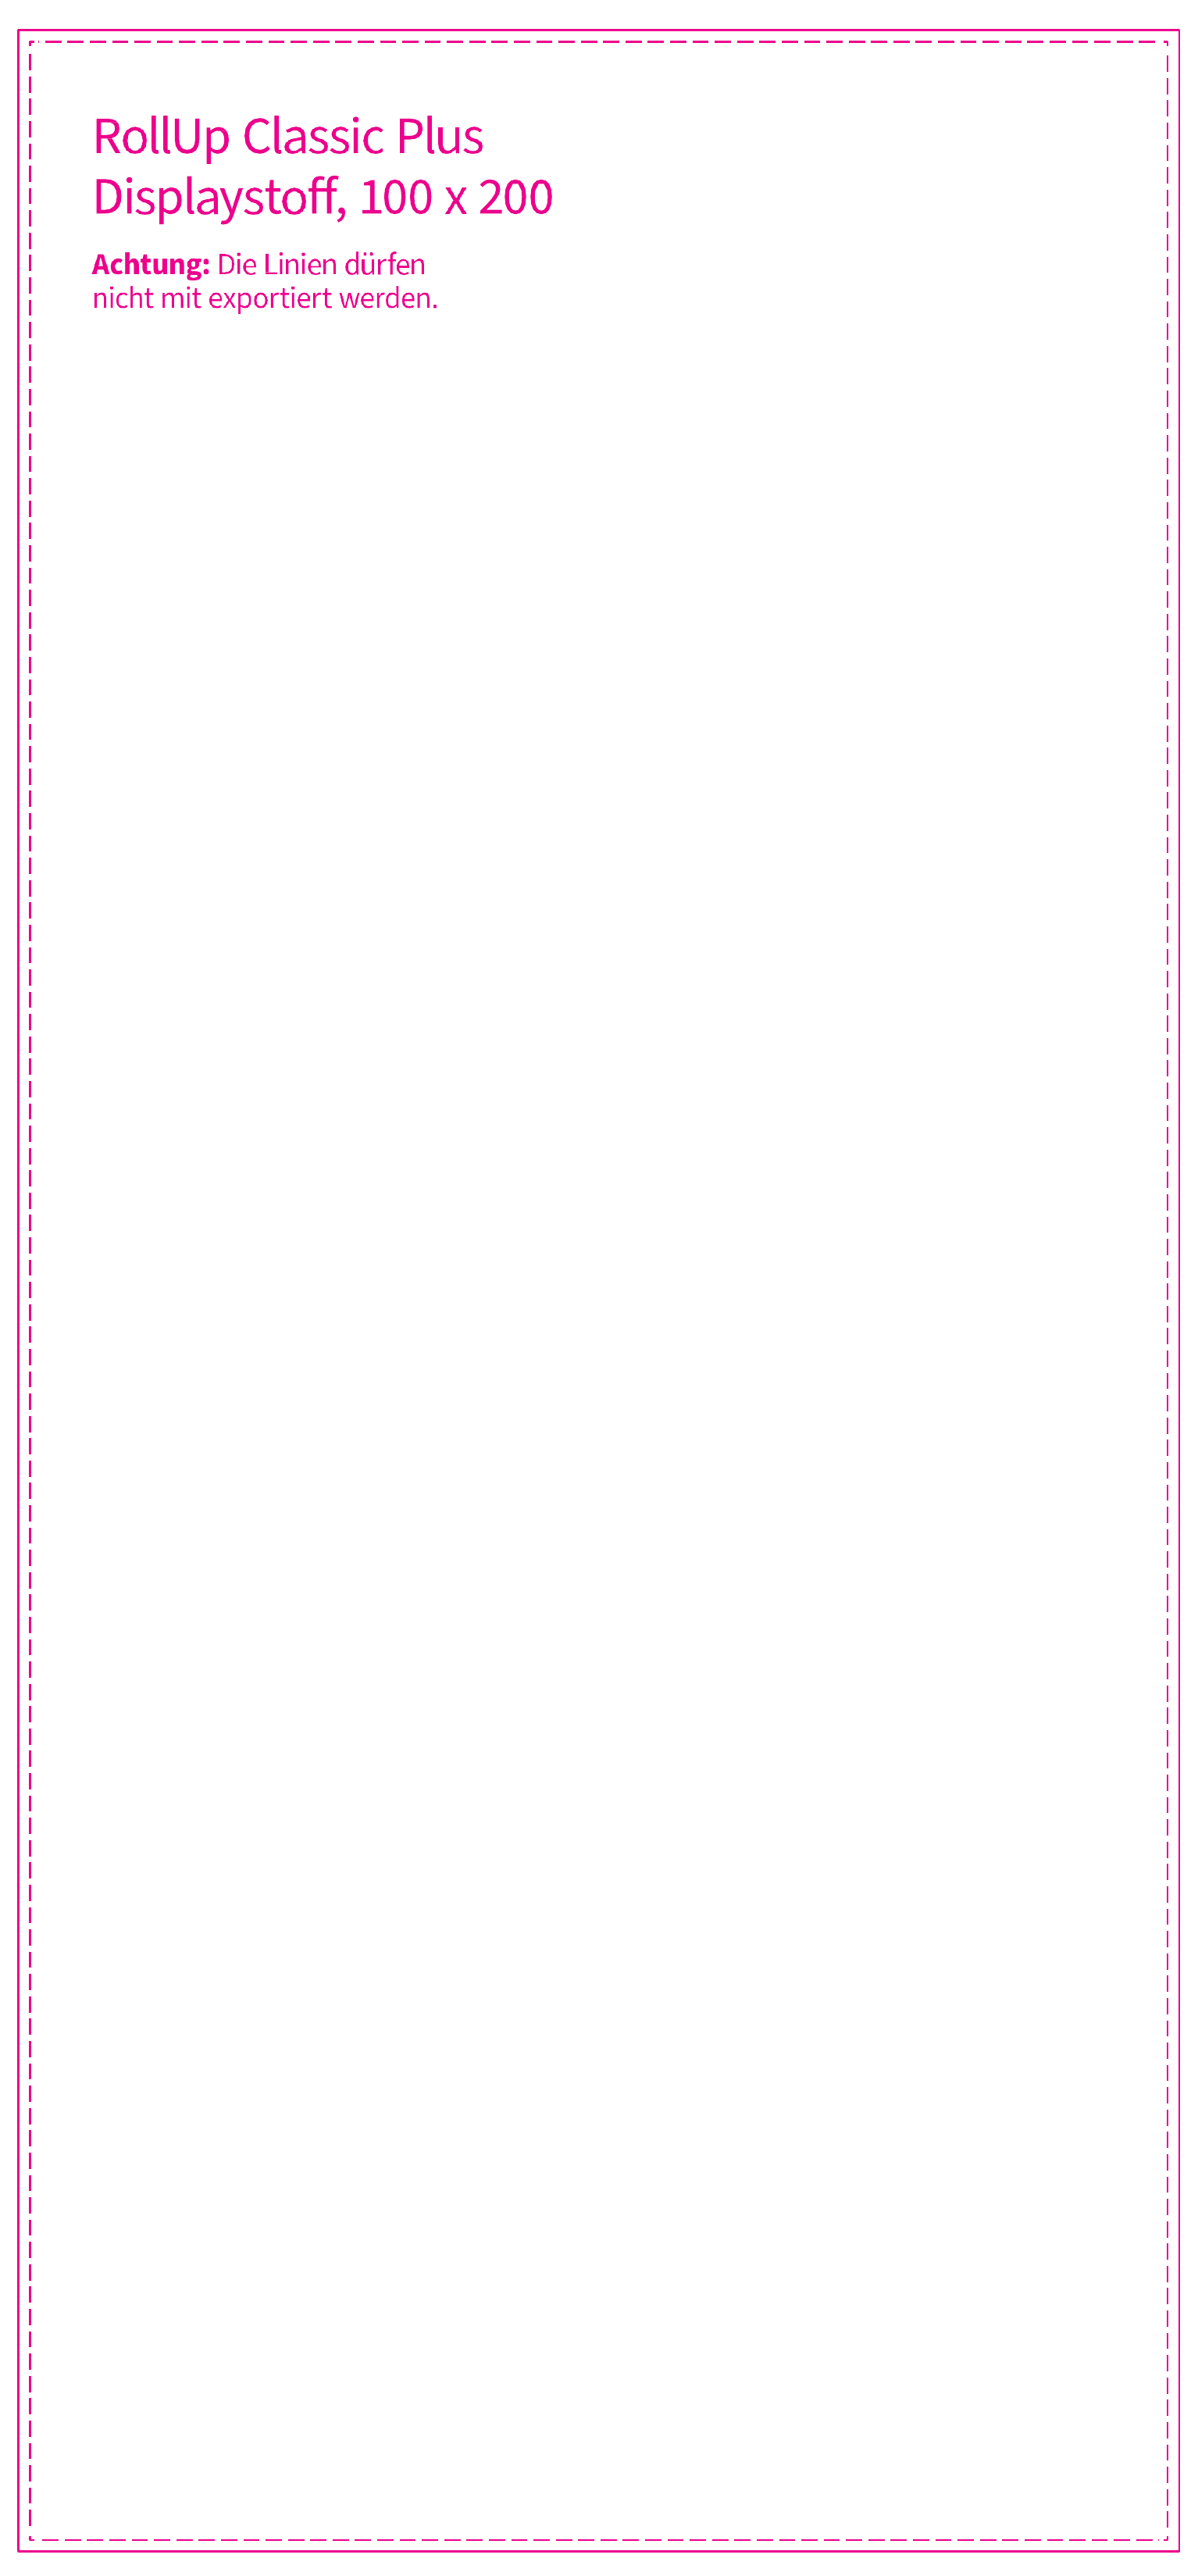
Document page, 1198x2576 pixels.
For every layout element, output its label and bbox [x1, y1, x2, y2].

text_box [17, 28, 1181, 2553]
